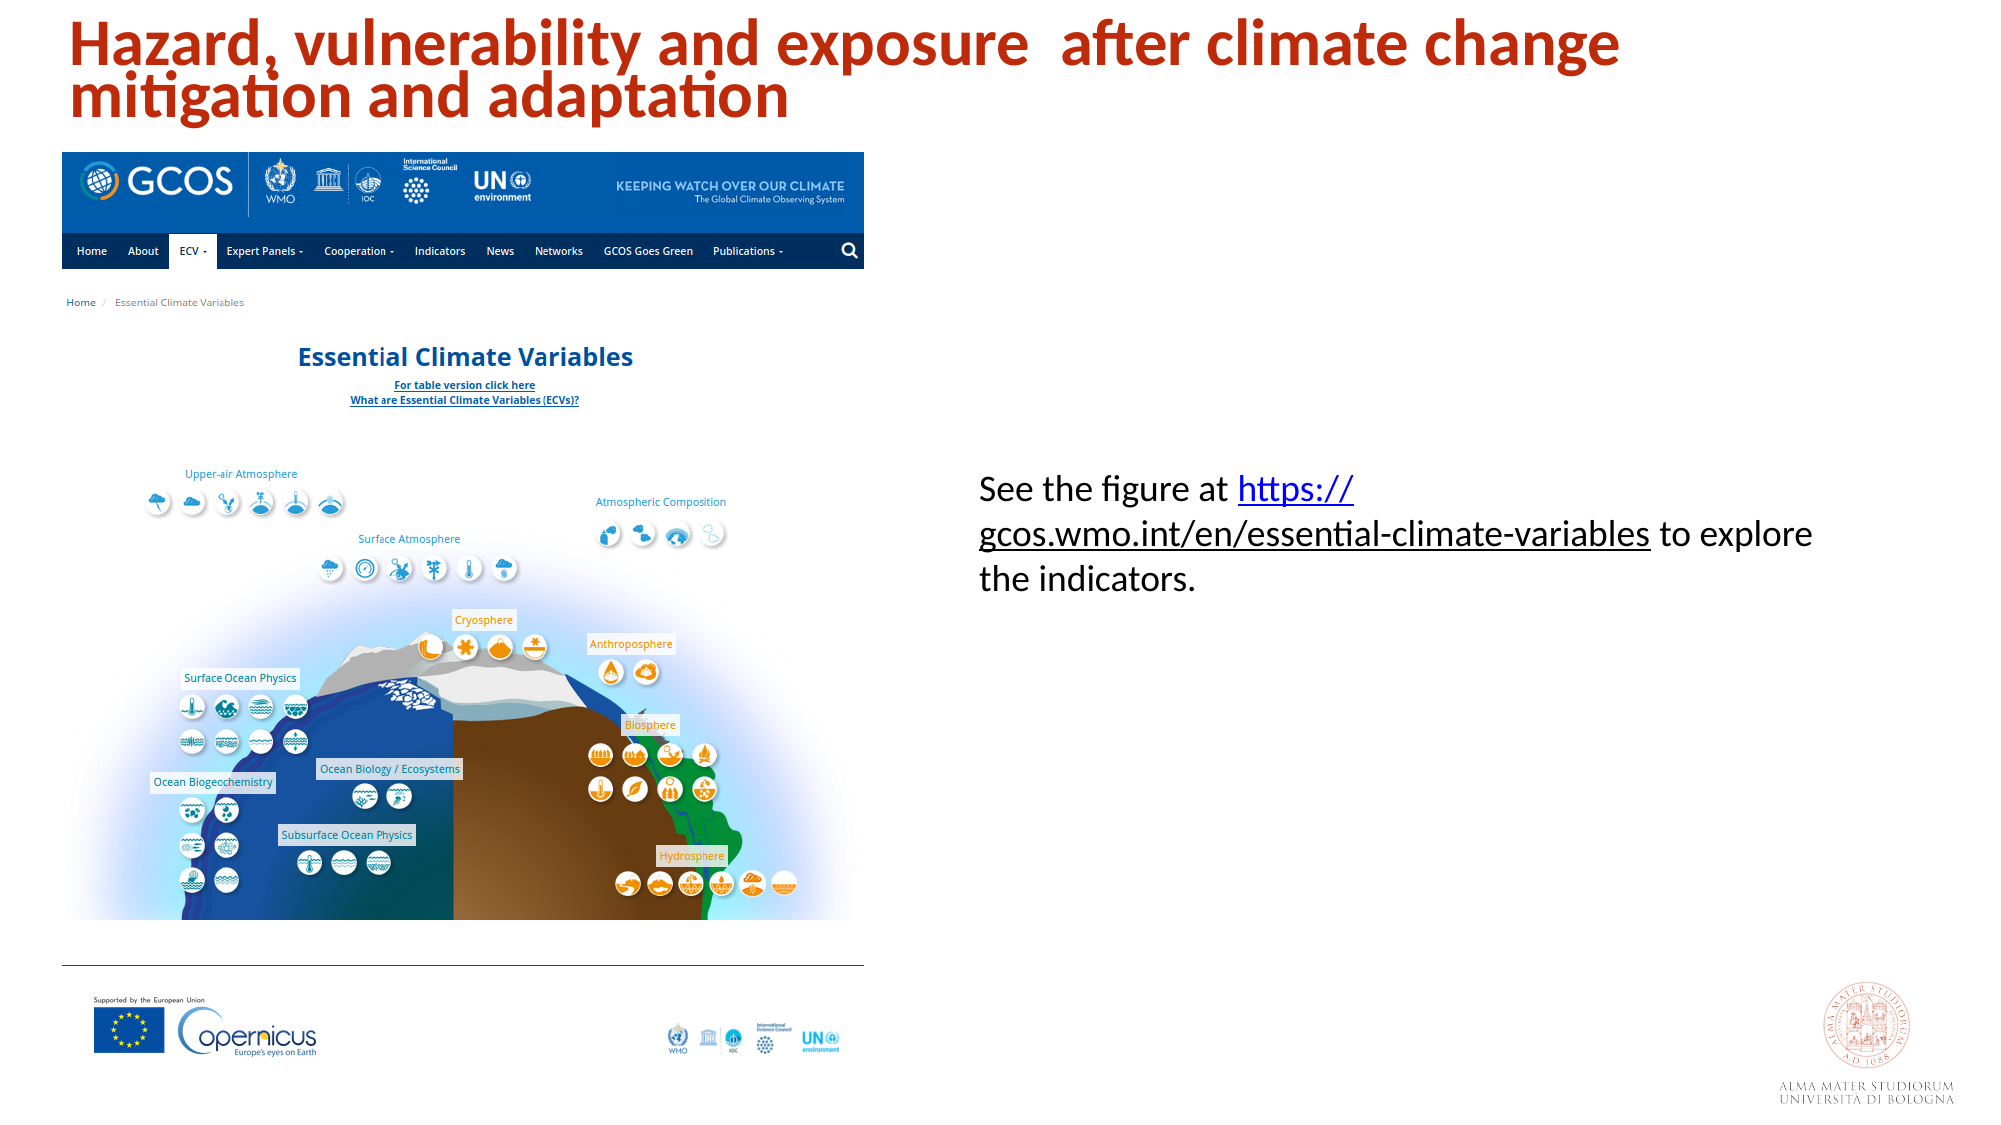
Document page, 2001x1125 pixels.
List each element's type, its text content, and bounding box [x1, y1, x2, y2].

picture [1752, 964, 1981, 1118]
list Hazard, vulnerability and exposure after climate change mitigation and adaptation [55, 19, 1898, 126]
text_box See the figure at https://gcos.wmo.int/en/essential-climate-variables to explore the indicators. [964, 456, 1839, 606]
picture [62, 152, 865, 1061]
